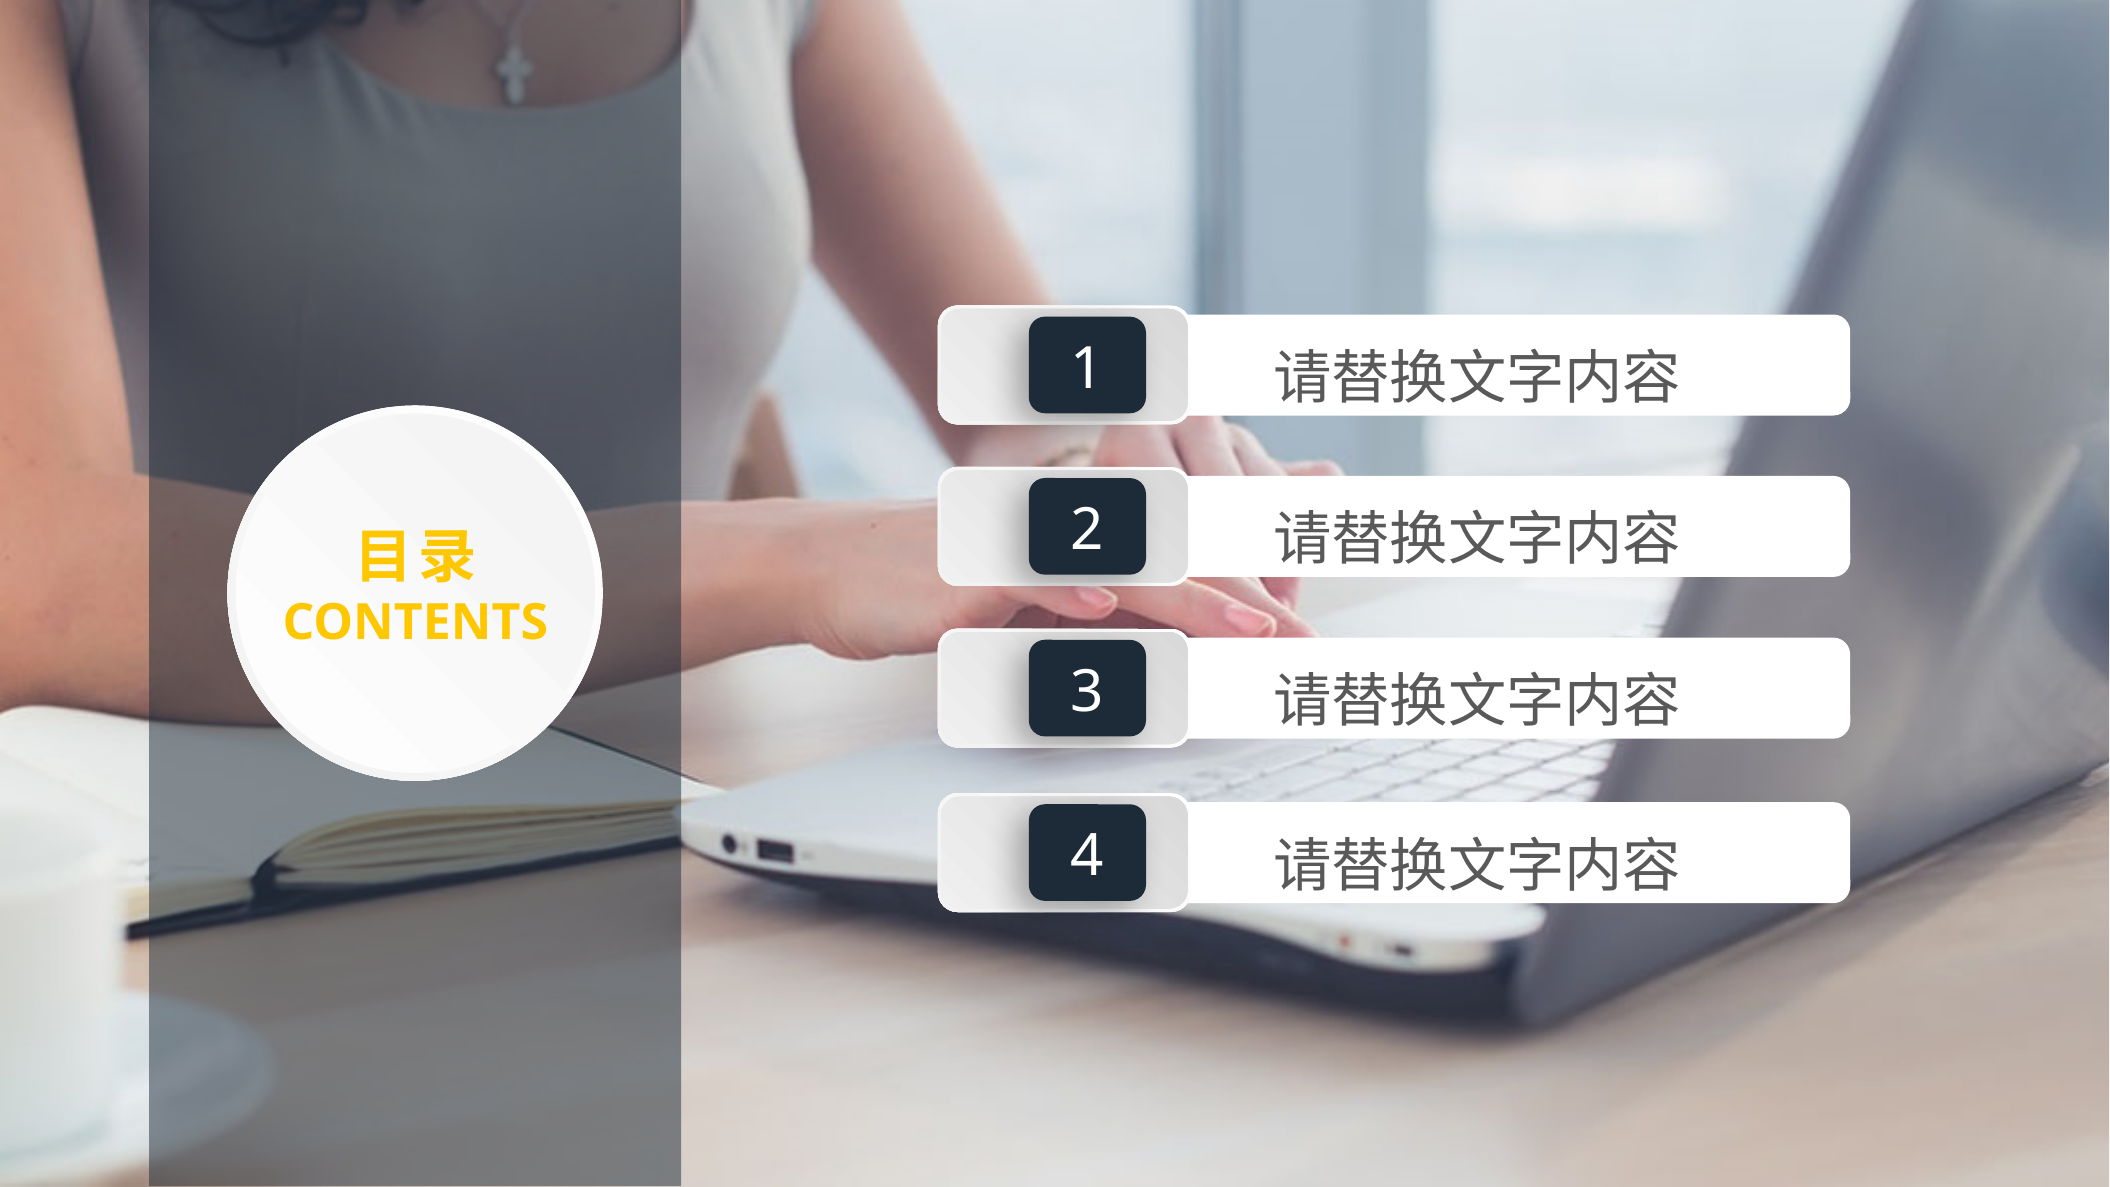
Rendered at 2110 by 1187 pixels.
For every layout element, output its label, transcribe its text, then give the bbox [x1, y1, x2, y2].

text_box [1191, 313, 1852, 417]
text_box 请替换文字内容 [1258, 641, 1697, 741]
text_box 请替换文字内容 [1258, 806, 1697, 905]
text_box [1191, 474, 1852, 579]
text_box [937, 793, 1191, 913]
text_box [0, 0, 148, 1187]
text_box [937, 466, 1191, 586]
text_box [682, 0, 2110, 1187]
text_box [1191, 801, 1852, 905]
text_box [937, 628, 1191, 748]
text_box [148, 0, 682, 1187]
text_box 请替换文字内容 [1258, 318, 1697, 418]
text_box 请替换文字内容 [1258, 480, 1697, 579]
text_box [227, 405, 603, 781]
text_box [937, 305, 1191, 425]
text_box [1191, 636, 1852, 740]
